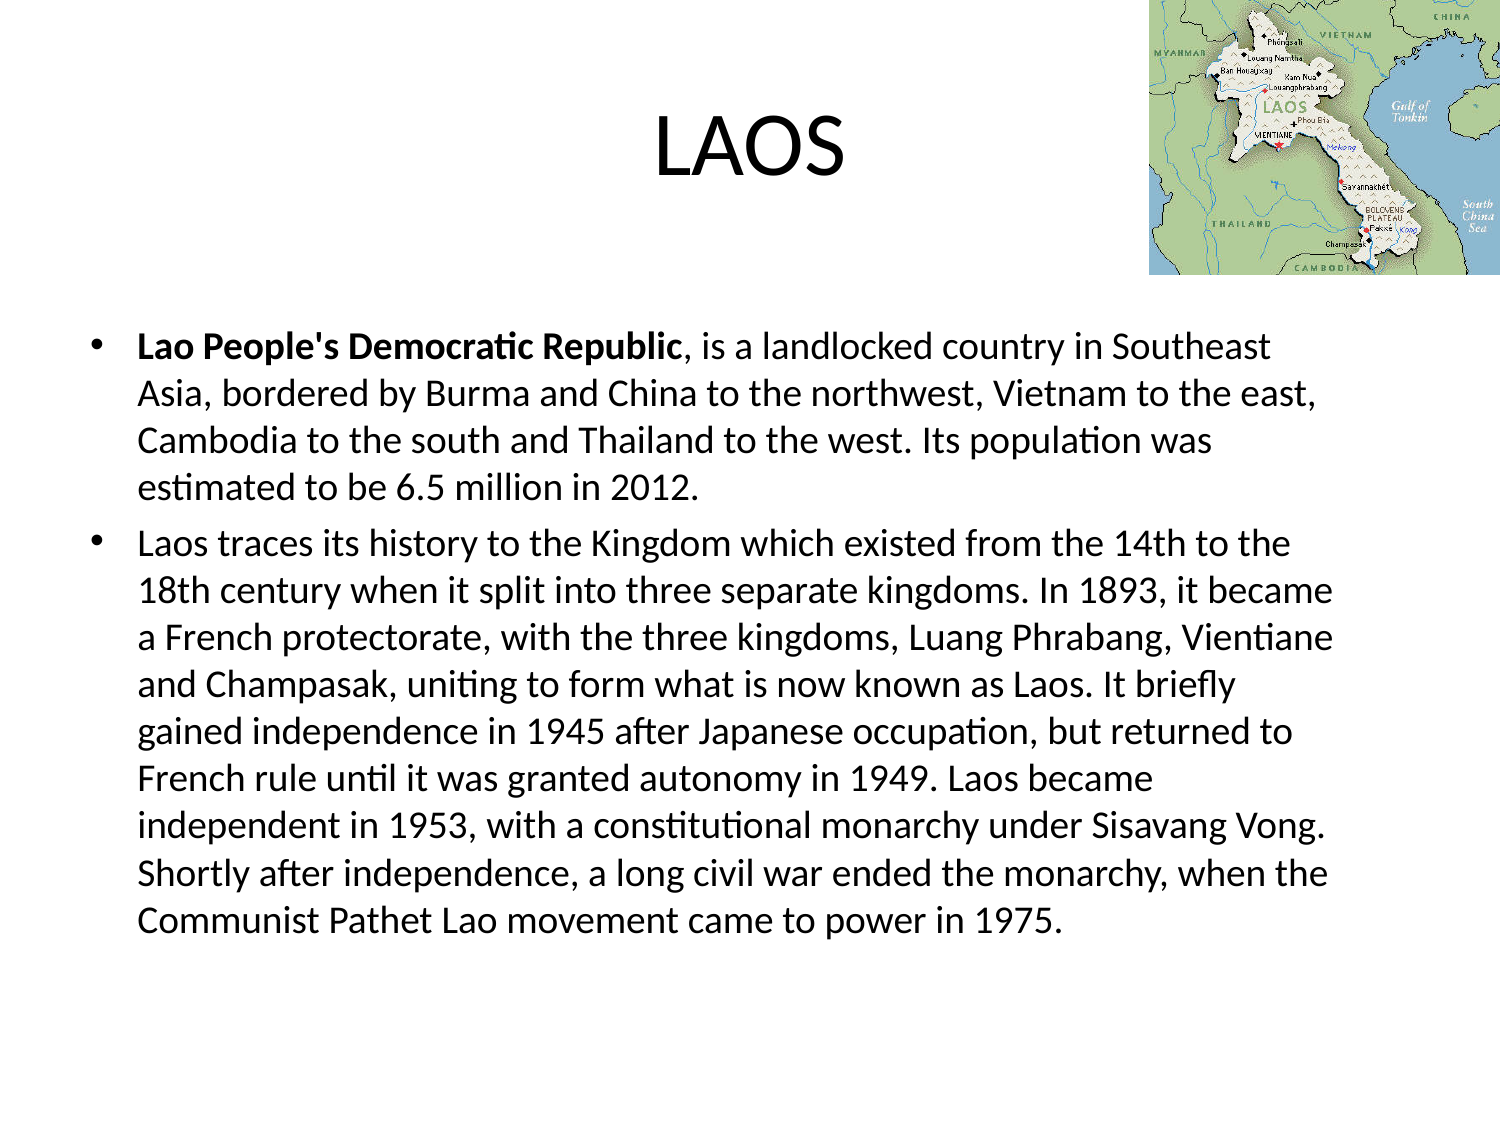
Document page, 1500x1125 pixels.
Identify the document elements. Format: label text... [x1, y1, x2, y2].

picture [1149, 0, 1500, 275]
list Lao People's Democratic Republic, is a landlocked country in Southeast Asia, bordered by Burma and China to the northwest, Vietnam to the east, Cambodia to the south and Thailand to the west. Its population was estimated to be 6.5 million in 2012. Laos traces its history to the Kingdom which existed from the 14th to the 18th century when it split into three separate kingdoms. In 1893, it became a French protectorate, with the three kingdoms, Luang Phrabang, Vientiane and Champasak, uniting to form what is now known as Laos. It briefly gained independence in 1945 after Japanese occupation, but returned to French rule until it was granted autonomy in 1949. Laos became independent in 1953, with a constitutional monarchy under Sisavang Vong. Shortly after independence, a long civil war ended the monarchy, when the Communist Pathet Lao movement came to power in 1975. [75, 312, 1363, 1005]
title LAOS [75, 45, 1144, 233]
